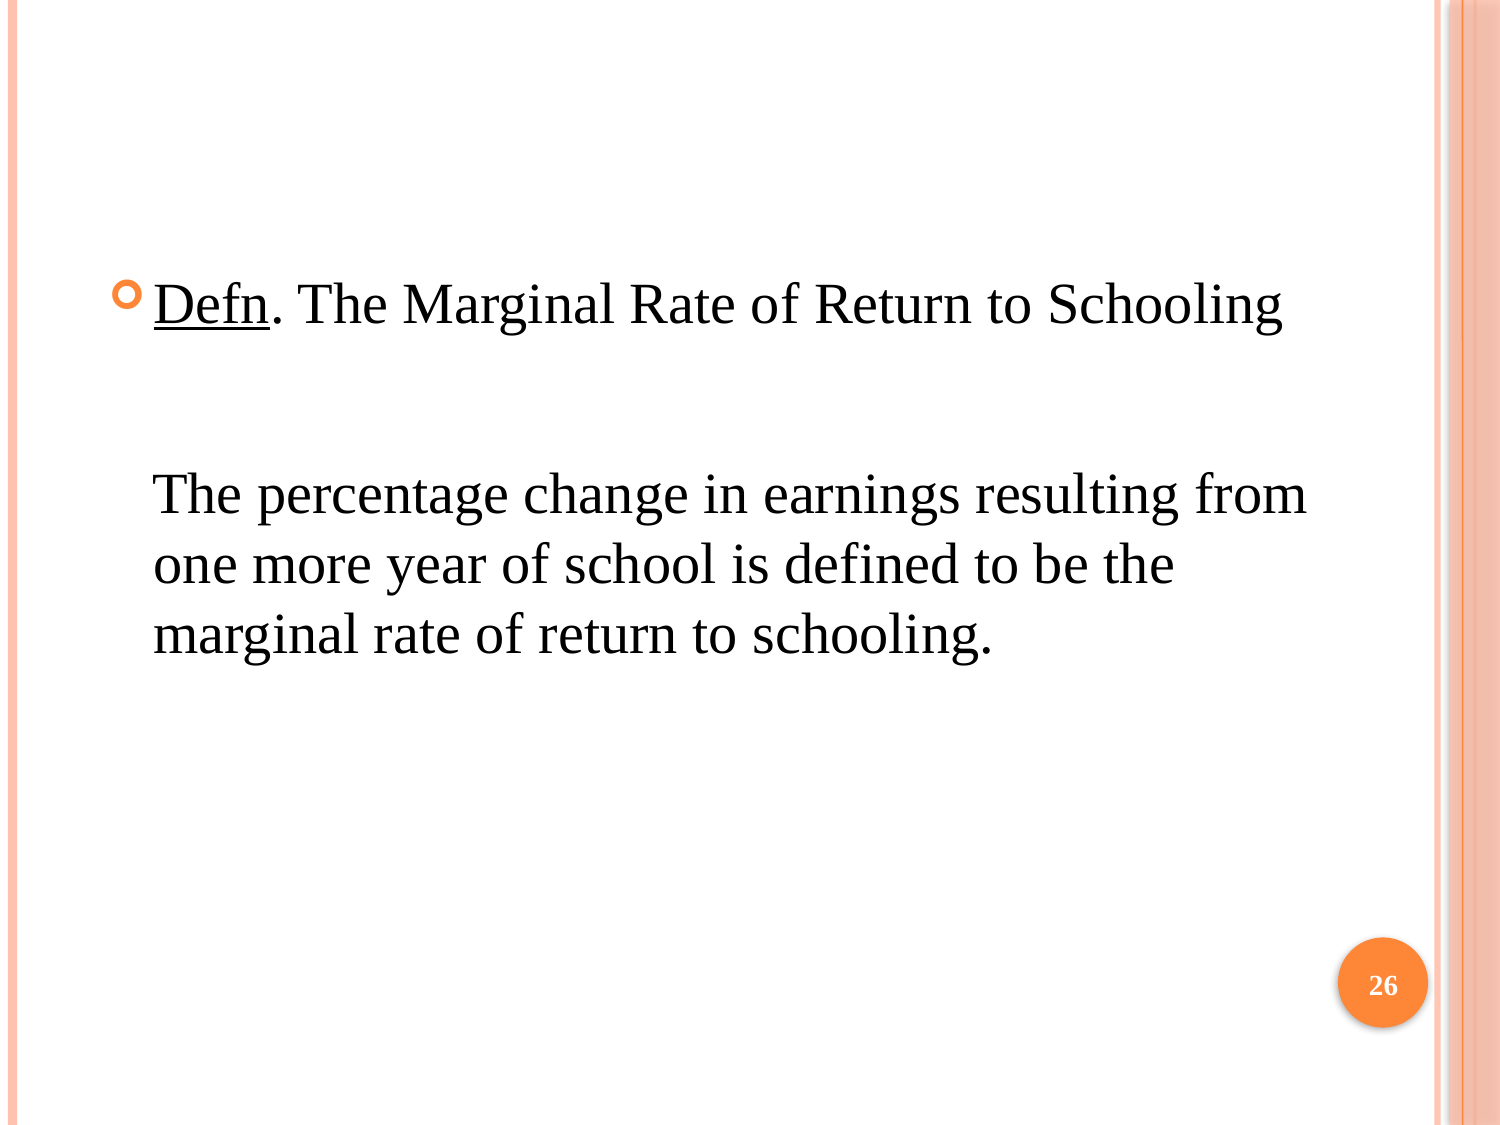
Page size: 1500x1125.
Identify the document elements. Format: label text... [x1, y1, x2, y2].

list Defn. The Marginal Rate of Return to Schooling The percentage change in earnings resulting from one more year of school is defined to be the marginal rate of return to schooling. [93, 257, 1360, 1002]
slide_number 26 [1333, 940, 1434, 1026]
